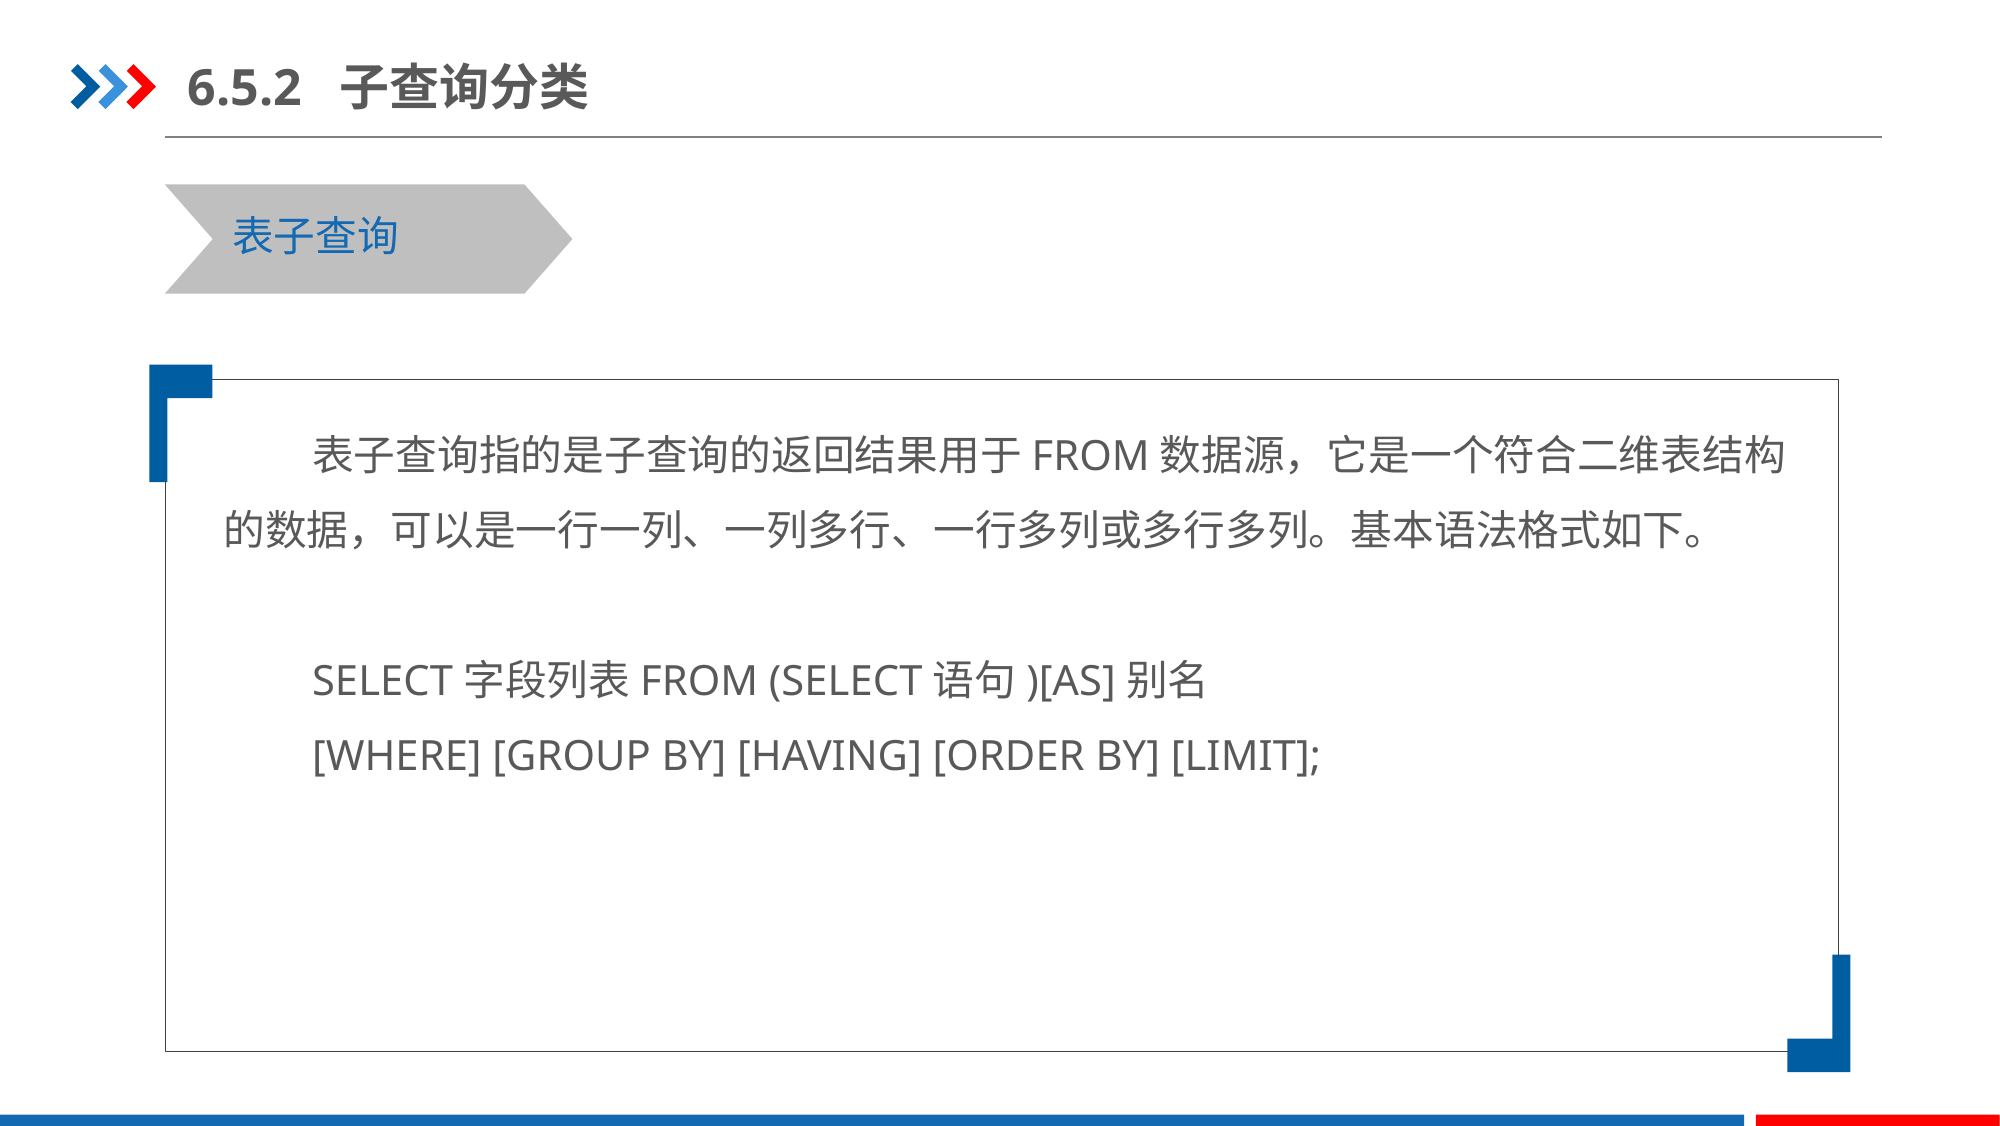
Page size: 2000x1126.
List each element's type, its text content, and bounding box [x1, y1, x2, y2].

text_box [147, 363, 215, 484]
text_box 6.5.2 子查询分类 [187, 43, 827, 127]
text_box [1785, 953, 1852, 1074]
text_box 表子查询 [217, 202, 414, 267]
text_box [163, 378, 1841, 1053]
text_box [164, 184, 573, 294]
